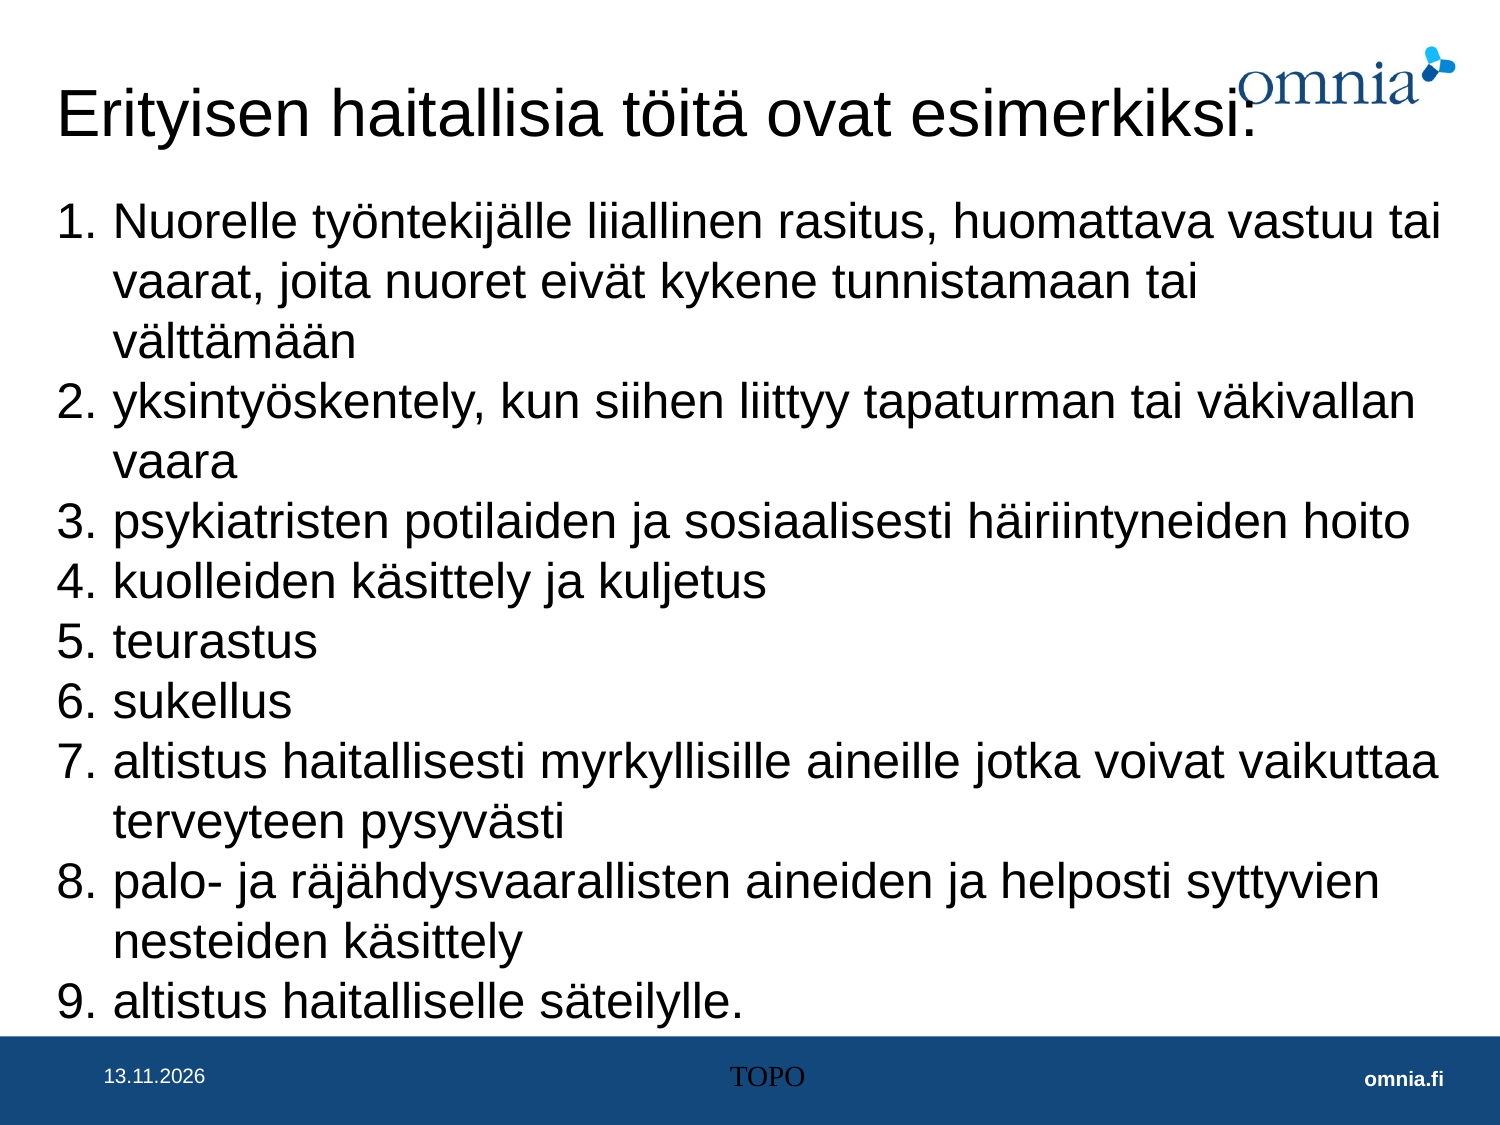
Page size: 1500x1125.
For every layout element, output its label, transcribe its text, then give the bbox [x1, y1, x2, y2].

list Nuorelle työntekijälle liiallinen rasitus, huomattava vastuu tai vaarat, joita nuoret eivät kykene tunnistamaan tai välttämään yksintyöskentely, kun siihen liittyy tapaturman tai väkivallan vaara psykiatristen potilaiden ja sosiaalisesti häiriintyneiden hoito kuolleiden käsittely ja kuljetus teurastus sukellus altistus haitallisesti myrkyllisille aineille jotka voivat vaikuttaa terveyteen pysyvästi palo- ja räjähdysvaarallisten aineiden ja helposti syttyvien nesteiden käsittely altistus haitalliselle säteilylle. [41, 181, 1459, 1037]
picture [1222, 30, 1471, 120]
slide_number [88, 1045, 384, 1105]
footer TOPO [531, 1045, 1004, 1105]
title Erityisen haitallisia töitä ovat esimerkiksi: [41, 47, 1379, 173]
